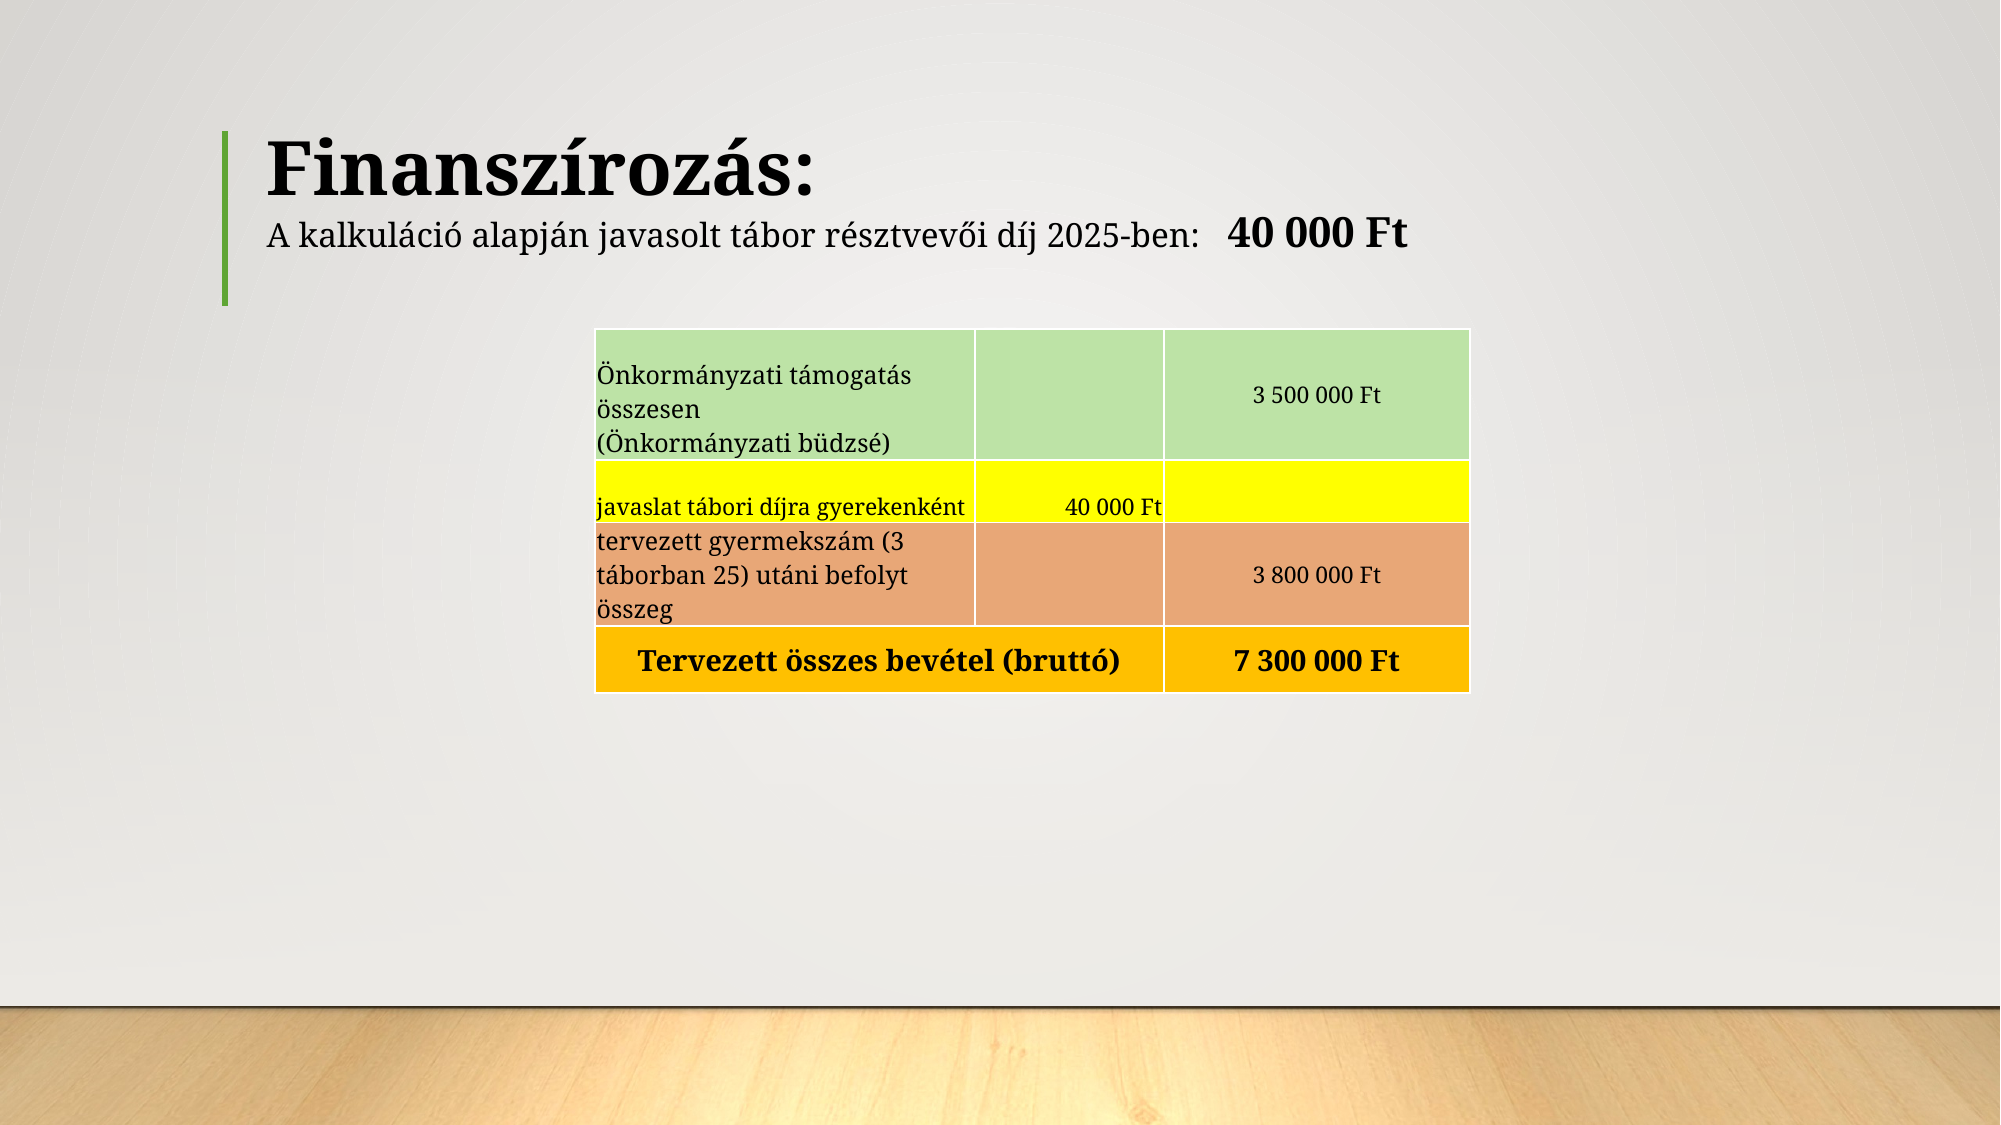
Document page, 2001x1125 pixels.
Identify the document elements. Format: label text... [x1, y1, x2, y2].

table_cell [1165, 461, 1469, 522]
title Finanszírozás: A kalkuláció alapján javasolt tábor résztvevői díj 2025-ben: 40 000 Ft [251, 131, 1814, 305]
table_header Önkormányzati támogatás összesen (Önkormányzati büdzsé) [596, 330, 974, 459]
table_cell tervezett gyermekszám (3 táborban 25) utáni befolyt összeg [596, 523, 974, 625]
table_cell Tervezett összes bevétel (bruttó) [596, 627, 1163, 692]
table_cell 40 000 Ft [976, 461, 1163, 522]
table_cell javaslat tábori díjra gyerekenként [596, 461, 974, 522]
table_cell [976, 523, 1163, 625]
table_header 3 500 000 Ft [1165, 330, 1469, 459]
table_cell 3 800 000 Ft [1165, 523, 1469, 625]
table_header [976, 330, 1163, 459]
table_cell 7 300 000 Ft [1165, 627, 1469, 692]
picture [0, 1006, 2000, 1125]
